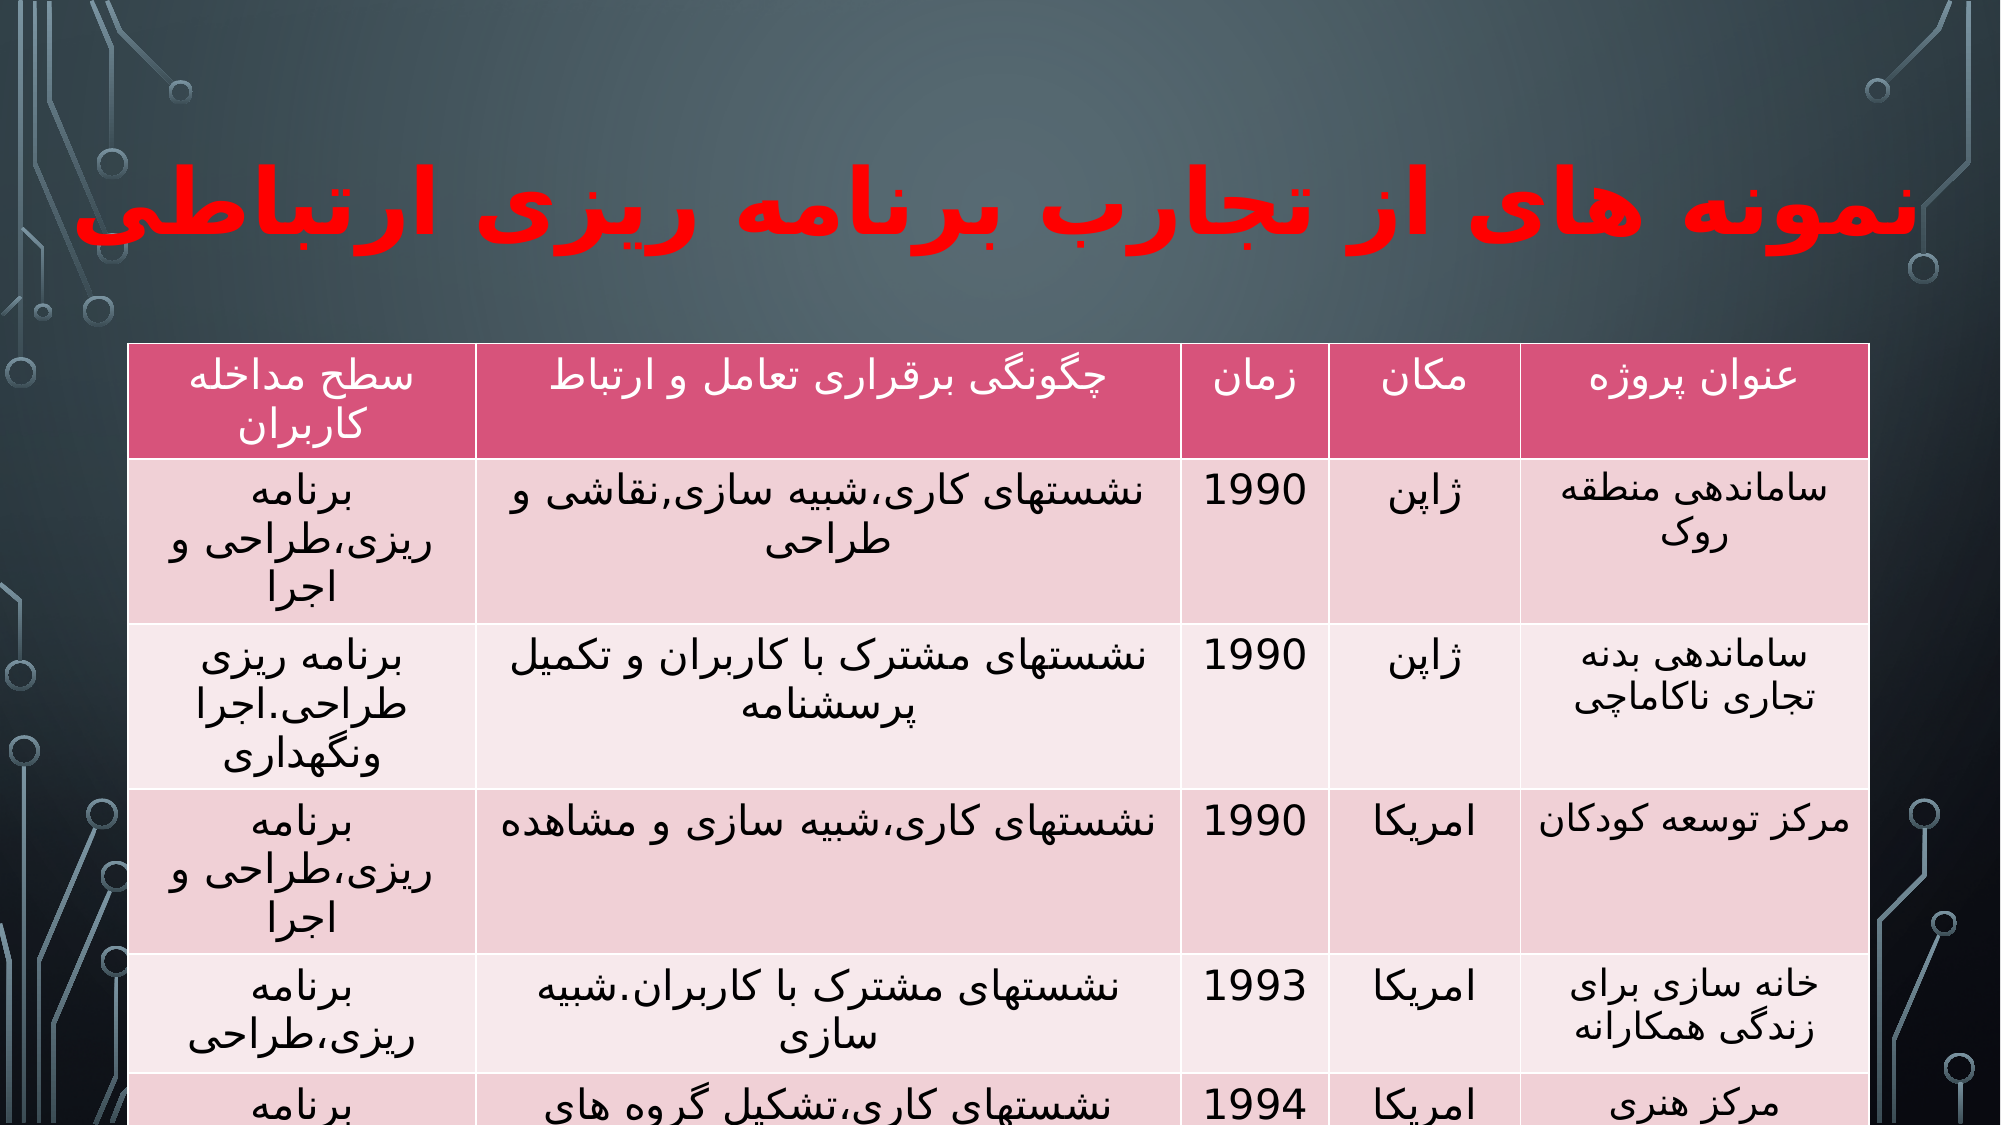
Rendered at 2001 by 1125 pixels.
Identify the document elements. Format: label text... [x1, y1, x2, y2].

table_cell 1990 [1182, 625, 1328, 788]
table_header عنوان پروژه [1521, 344, 1868, 458]
text_box نمونه های از تجارب برنامه ریزی ارتباطی [57, 135, 1940, 371]
table_cell مرکز هنری مینوسوتا [1521, 1074, 1868, 1125]
table_cell نشستهای کاری،شبیه سازی و مشاهده [477, 790, 1180, 953]
table_header مکان [1330, 344, 1520, 458]
table_cell نشستهای مشترک با کاربران و تکمیل پرسشنامه [477, 625, 1180, 788]
table_header زمان [1182, 344, 1328, 458]
table_cell 1993 [1182, 955, 1328, 1072]
table_cell مرکز توسعه کودکان [1521, 790, 1868, 953]
table_cell ژاپن [1330, 460, 1520, 623]
table_cell ساماندهی بدنه تجاری ناکاماچی [1521, 625, 1868, 788]
table_cell ژاپن [1330, 625, 1520, 788]
table_cell امریکا [1330, 790, 1520, 953]
table_cell نشستهای کاری،شبیه سازی,نقاشی و طراحی [477, 460, 1180, 623]
table_header سطح مداخله کاربران [129, 344, 475, 458]
table_cell برنامه ریزی،طراحی و اجرا [129, 460, 475, 623]
table_cell نشستهای کاری،تشکیل گروه های مباحثه شبیه سازی [477, 1074, 1180, 1125]
table_cell برنامه ریزی،طراحی [129, 955, 475, 1072]
table_cell خانه سازی برای زندگی همکارانه [1521, 955, 1868, 1072]
table_cell 1994 [1182, 1074, 1328, 1125]
table_cell برنامه ریزی طراحی.اجرا ونگهداری [129, 625, 475, 788]
table_cell برنامه ریزی،طراحی [129, 1074, 475, 1125]
table_cell 1990 [1182, 460, 1328, 623]
table_cell امریکا [1330, 955, 1520, 1072]
table_cell برنامه ریزی،طراحی و اجرا [129, 790, 475, 953]
table_cell امریکا [1330, 1074, 1520, 1125]
table_cell 1990 [1182, 790, 1328, 953]
table_cell نشستهای مشترک با کاربران.شبیه سازی [477, 955, 1180, 1072]
table_cell ساماندهی منطقه روک [1521, 460, 1868, 623]
table_header چگونگی برقراری تعامل و ارتباط [477, 344, 1180, 458]
